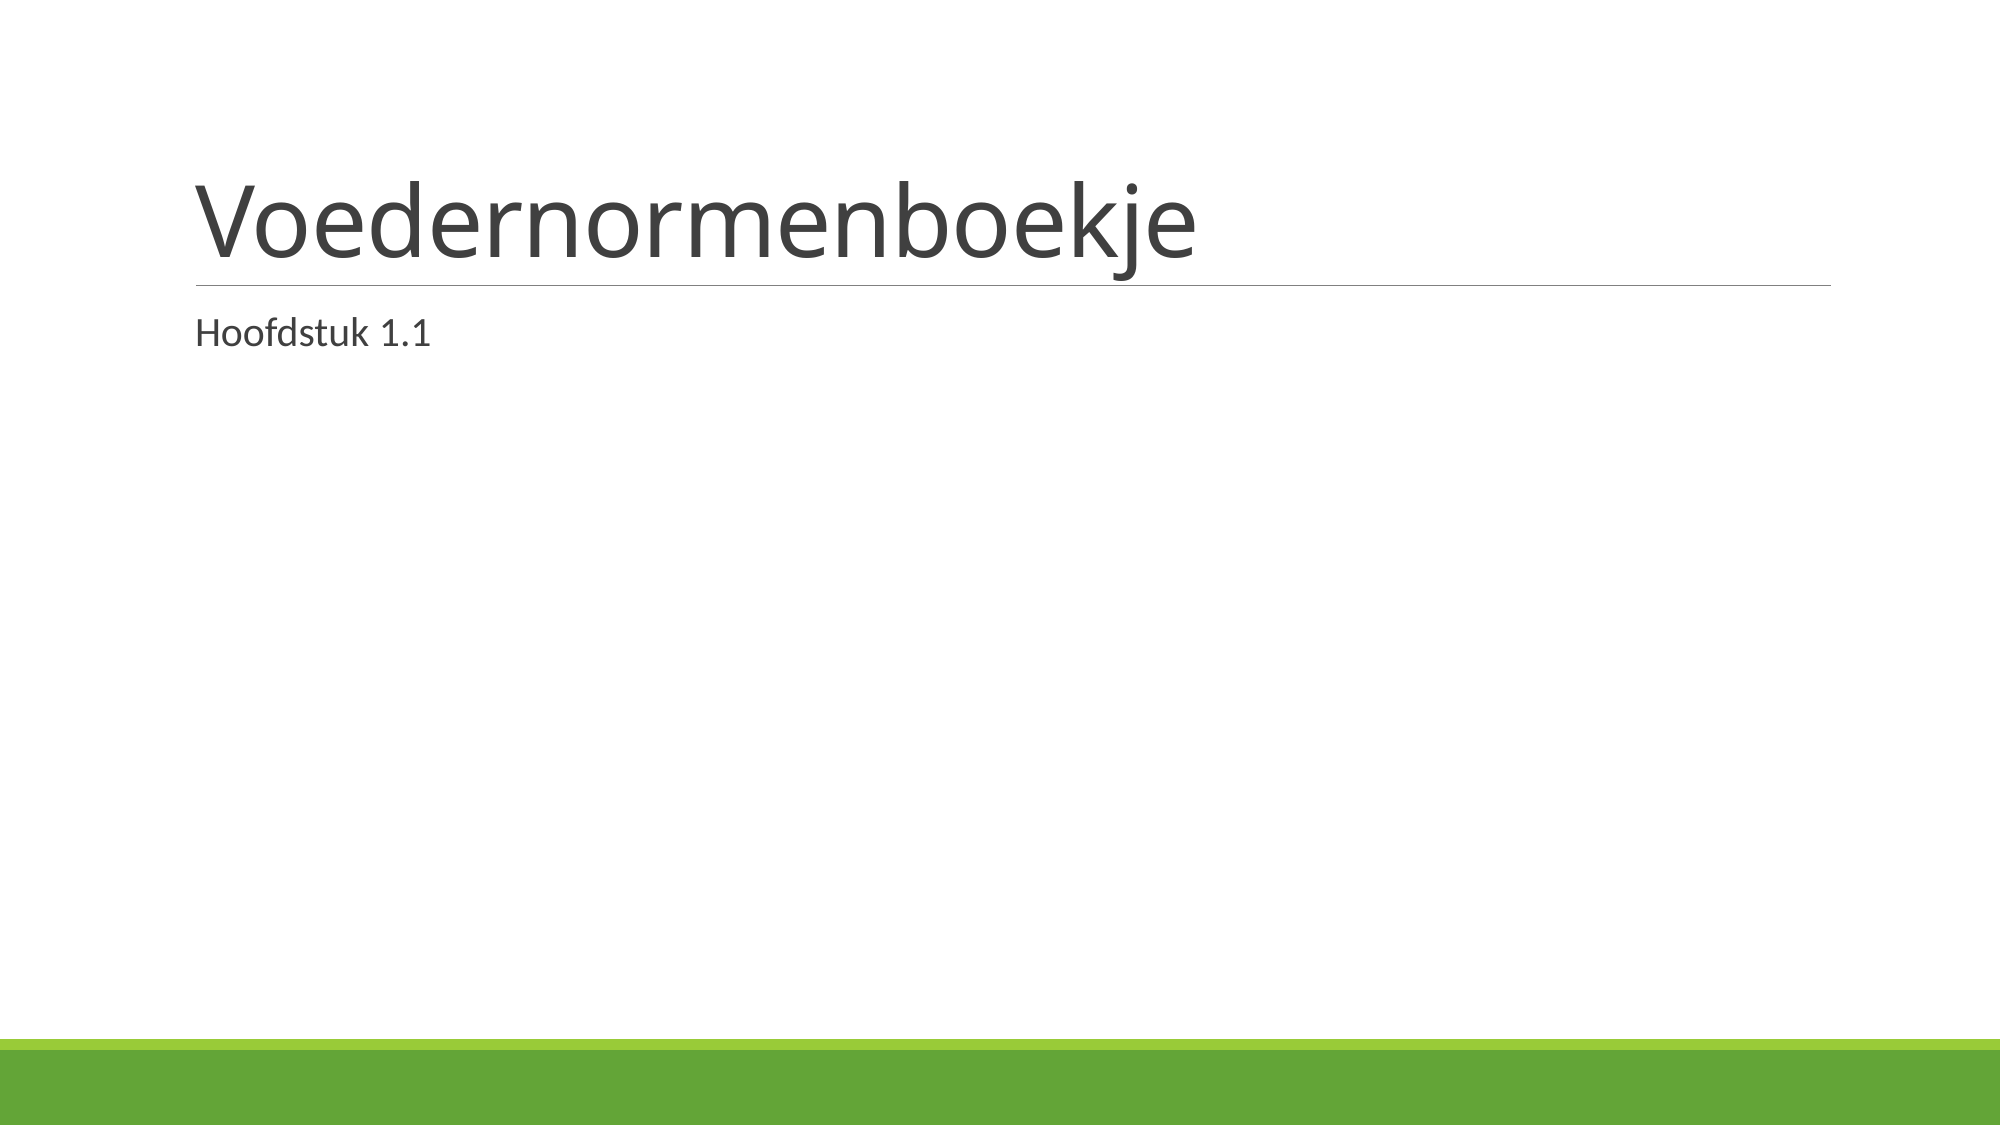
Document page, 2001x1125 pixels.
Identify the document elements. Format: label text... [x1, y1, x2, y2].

list Hoofdstuk 1.1 [180, 302, 1830, 963]
title Voedernormenboekje [180, 47, 1830, 285]
